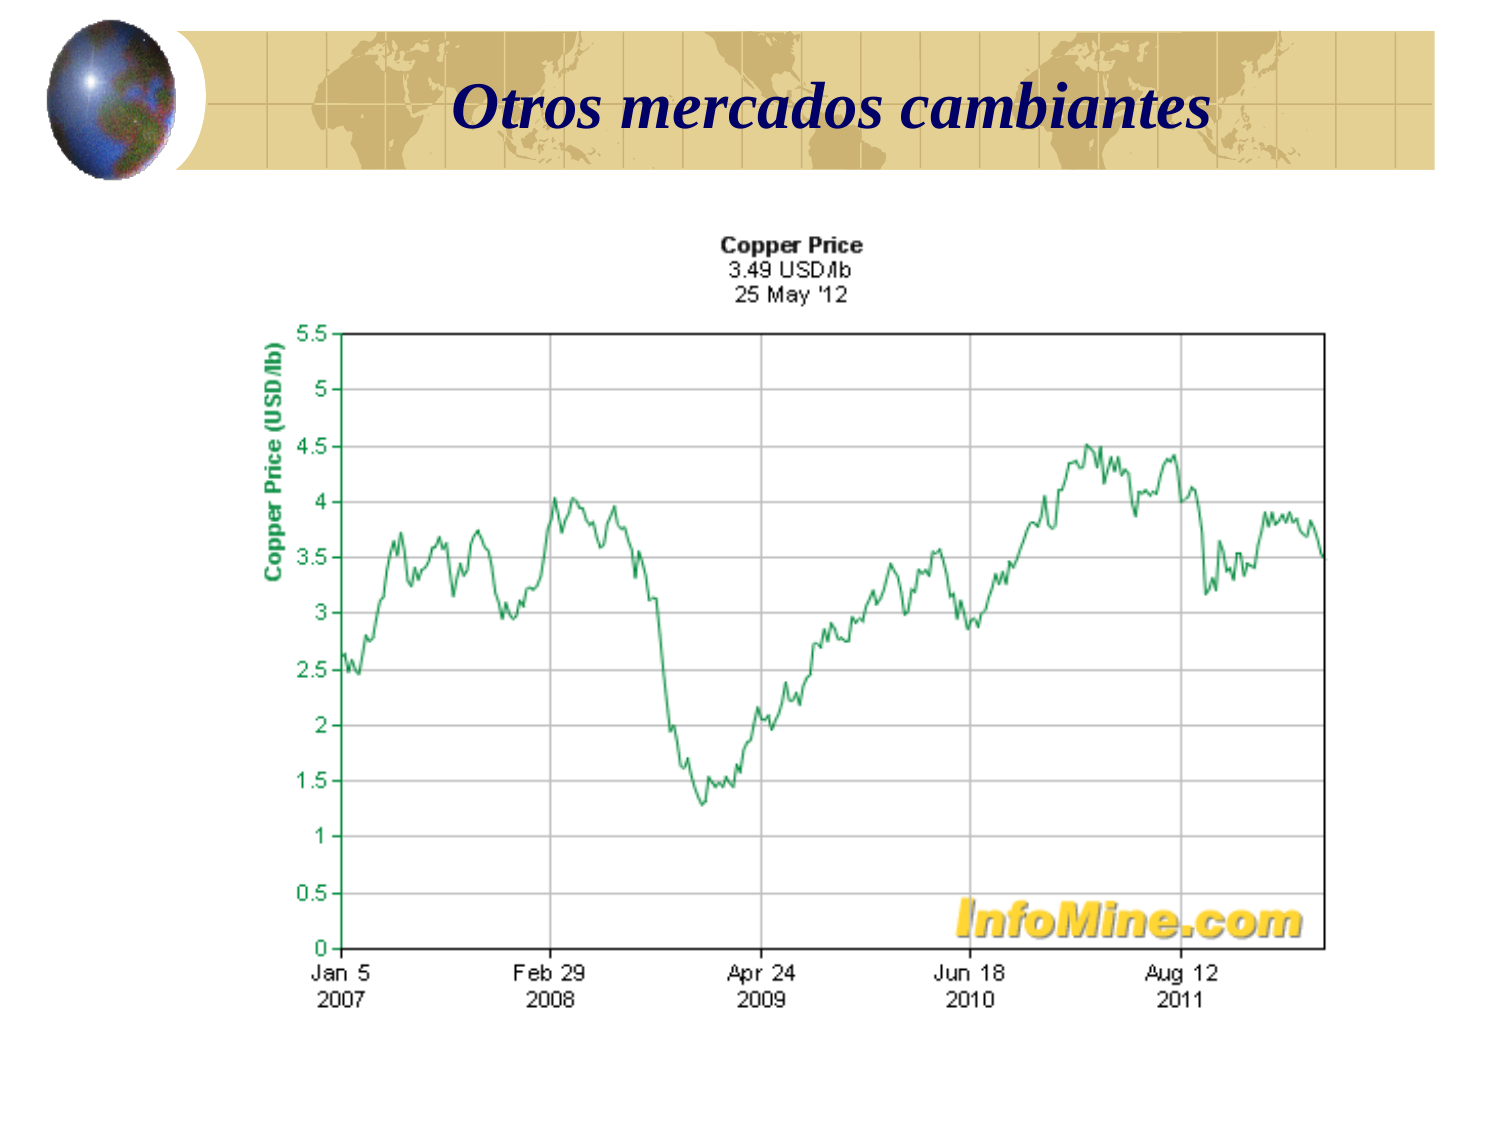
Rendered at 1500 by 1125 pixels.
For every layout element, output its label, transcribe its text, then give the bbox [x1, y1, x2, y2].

picture [218, 231, 1365, 1051]
picture [42, 14, 190, 185]
title Otros mercados cambiantes [218, 77, 1448, 126]
